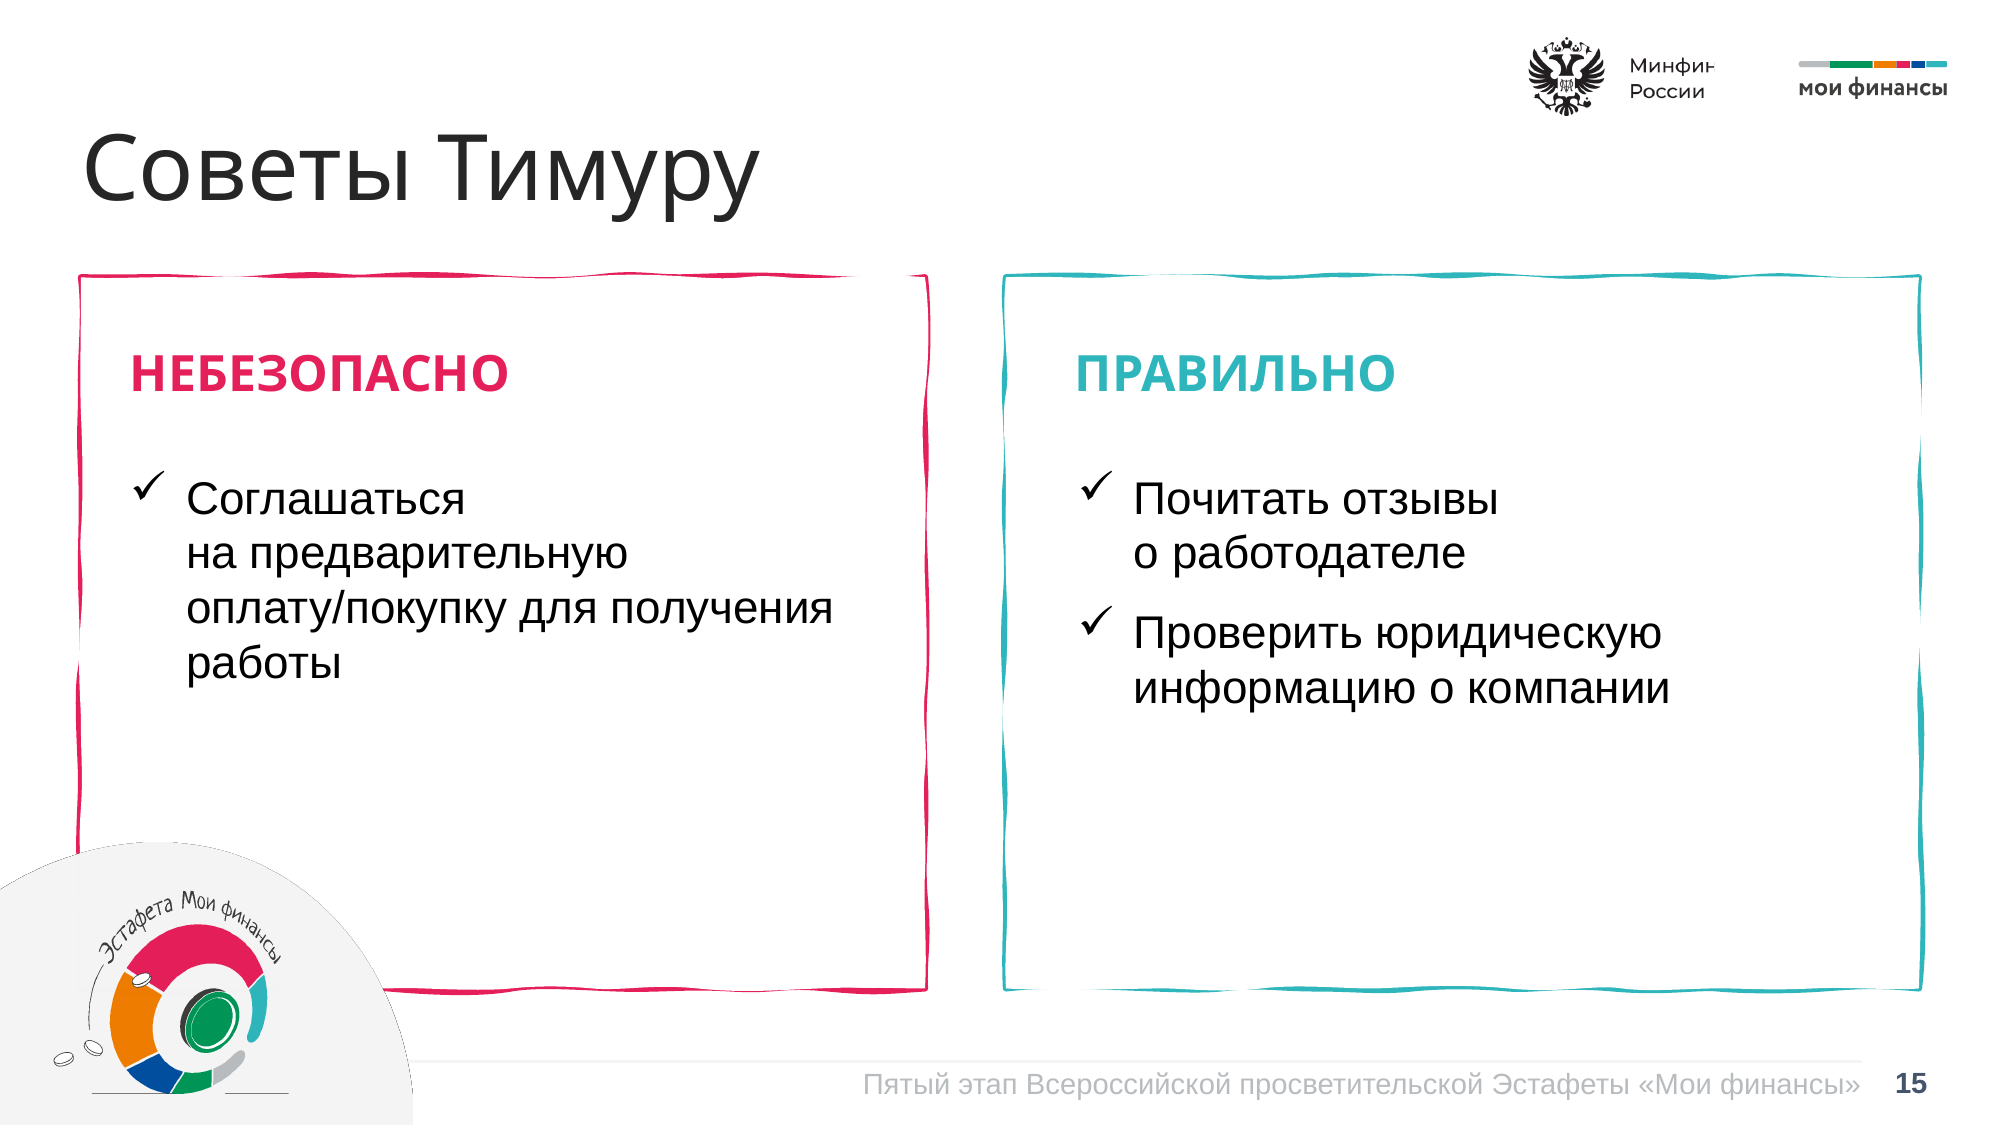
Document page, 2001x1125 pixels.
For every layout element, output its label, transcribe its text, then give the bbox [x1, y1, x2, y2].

text_box ПРАВИЛЬНО [1074, 341, 1536, 424]
text_box Советы Тимуру [81, 121, 943, 221]
slide_number 15 [1862, 1052, 1943, 1113]
text_box НЕБЕЗОПАСНО [130, 341, 627, 424]
list Почитать отзывы о работодателе Проверить юридическую информацию о компании [1077, 468, 1848, 724]
text_box [76, 273, 930, 995]
picture [0, 842, 414, 1125]
list Соглашаться на предварительную оплату/покупку для получения работы [130, 468, 895, 696]
text_box [1002, 273, 1925, 993]
